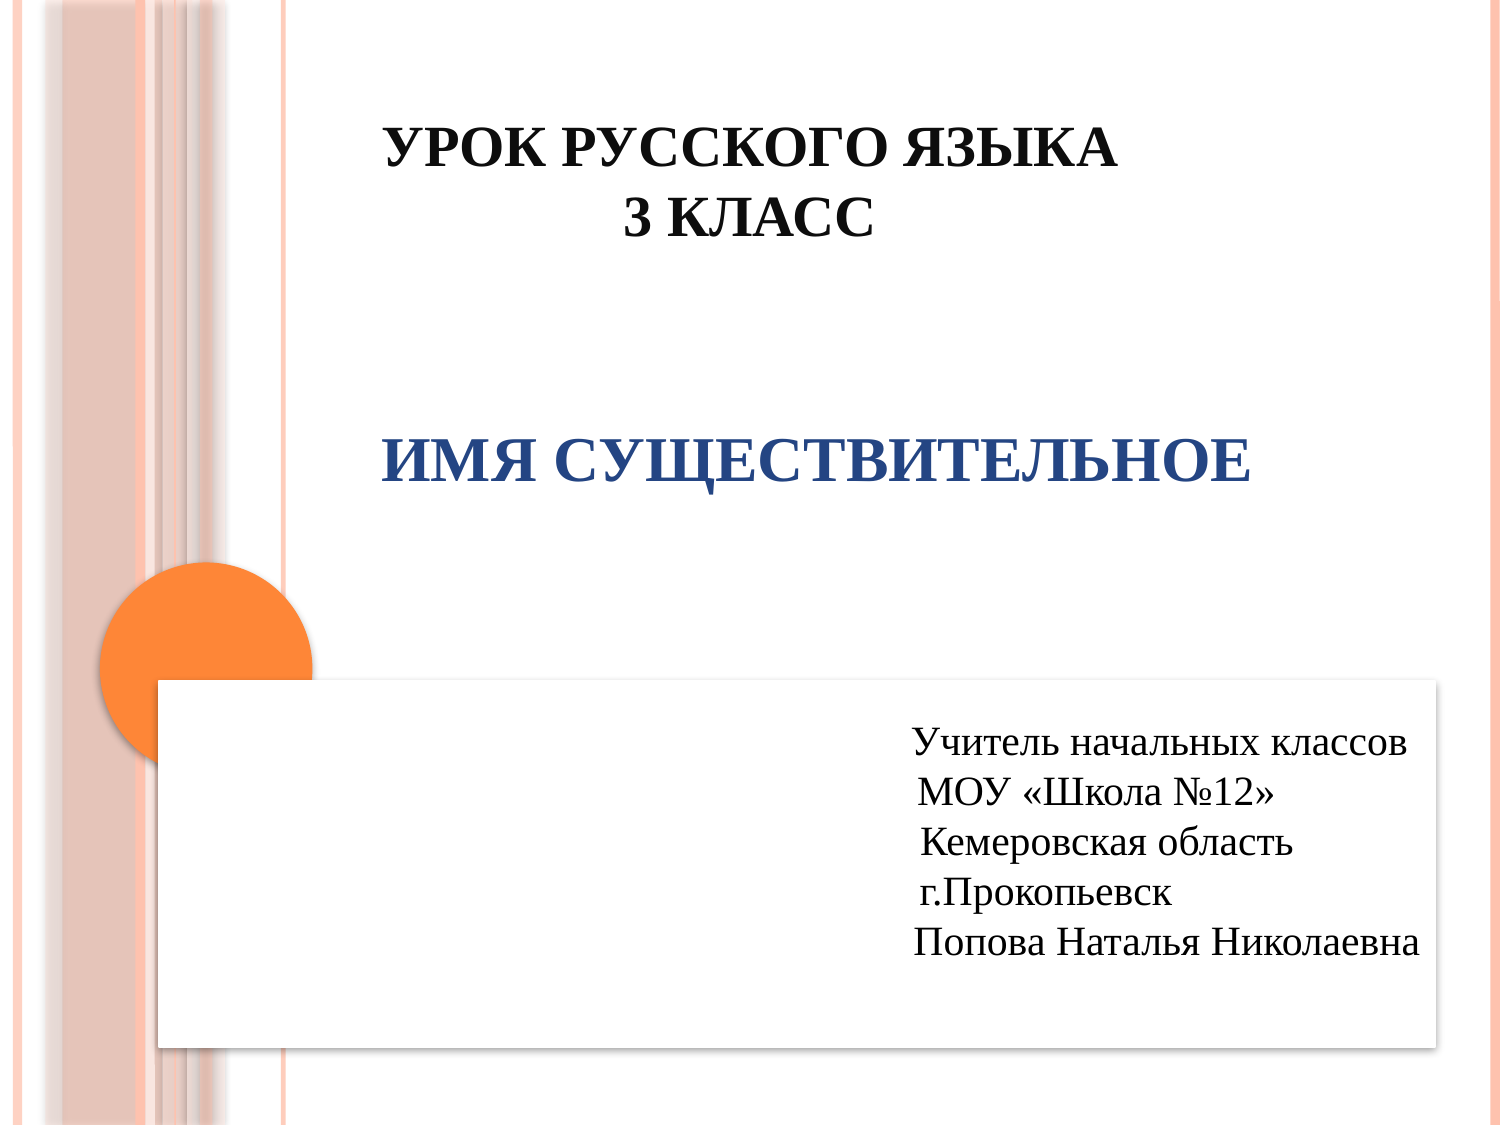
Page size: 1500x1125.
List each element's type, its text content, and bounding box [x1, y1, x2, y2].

text_box Учитель начальных классов МОУ «Школа №12» Кемеровская область г.Прокопьевск Попова Наталья Николаевна [158, 680, 1436, 1048]
title УРОК РУССКОГО ЯЗЫКА 3 класс [112, 54, 1388, 256]
subtitle ИМЯ СУЩЕСТВИТЕЛЬНОЕ [218, 361, 1269, 504]
